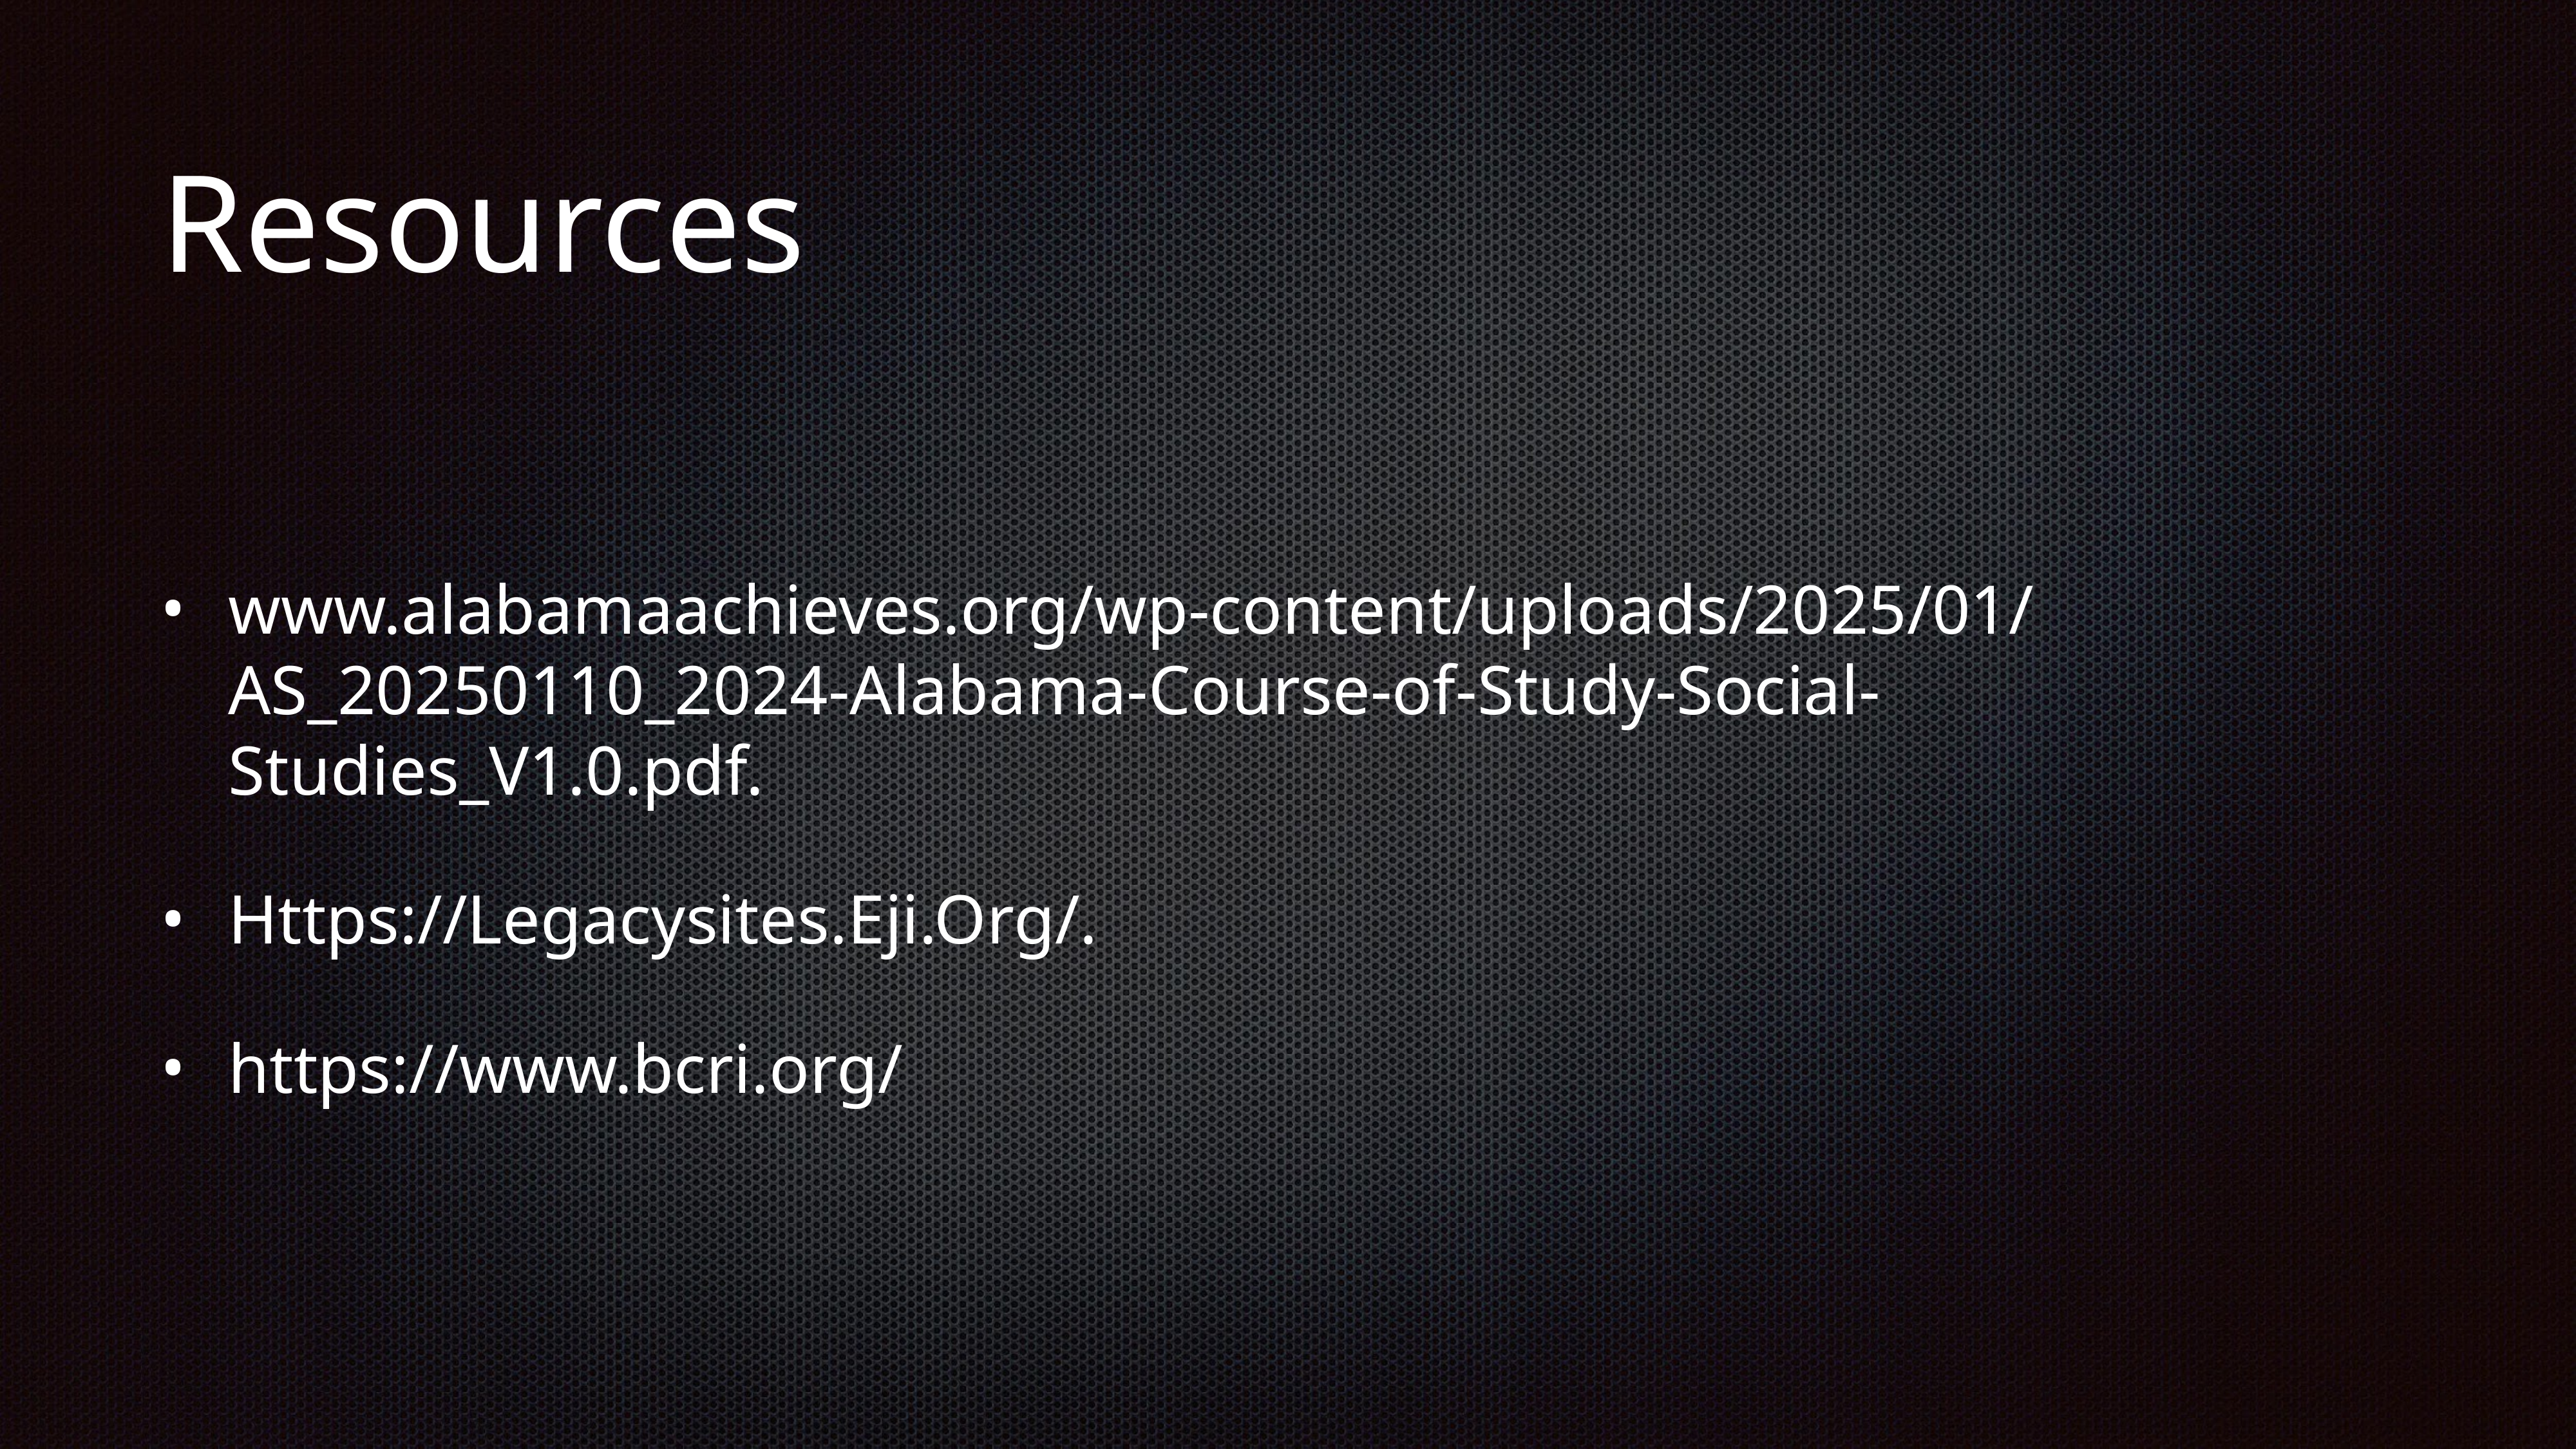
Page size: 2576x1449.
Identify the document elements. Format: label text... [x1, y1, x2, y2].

title Resources [155, 37, 2421, 400]
list www.alabamaachieves.org/wp-content/uploads/2025/01/AS_20250110_2024-Alabama-Course-of-Study-Social-Studies_V1.0.pdf. Https://Legacysites.Eji.Org/. https://www.bcri.org/ [155, 412, 2421, 1262]
picture [0, 0, 2576, 1449]
